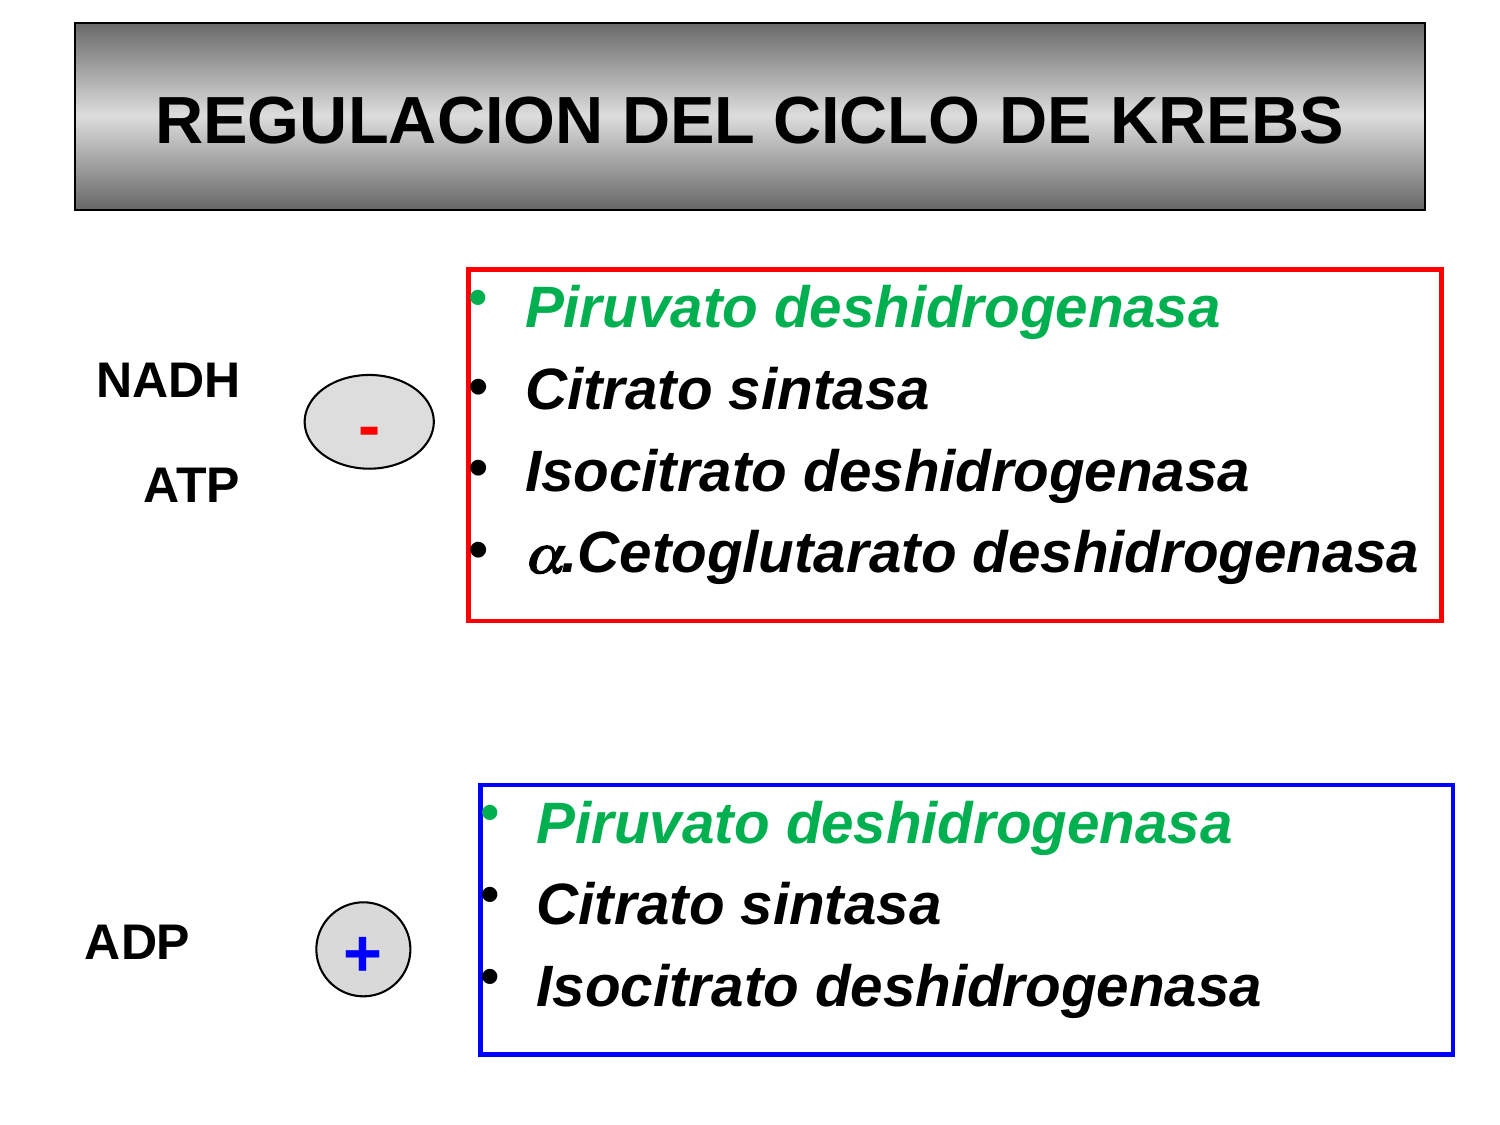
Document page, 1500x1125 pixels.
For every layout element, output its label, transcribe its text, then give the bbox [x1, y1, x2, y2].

text_box REGULACION DEL CICLO DE KREBS [75, 23, 1425, 211]
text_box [81, 339, 435, 521]
text_box + [316, 902, 411, 997]
text_box Piruvato deshidrogenasa Citrato sintasa Isocitrato deshidrogenasa a.Cetoglutarato deshidrogenasa [468, 269, 1442, 622]
text_box ADP [70, 902, 226, 977]
text_box Piruvato deshidrogenasa Citrato sintasa Isocitrato deshidrogenasa [480, 785, 1453, 1055]
